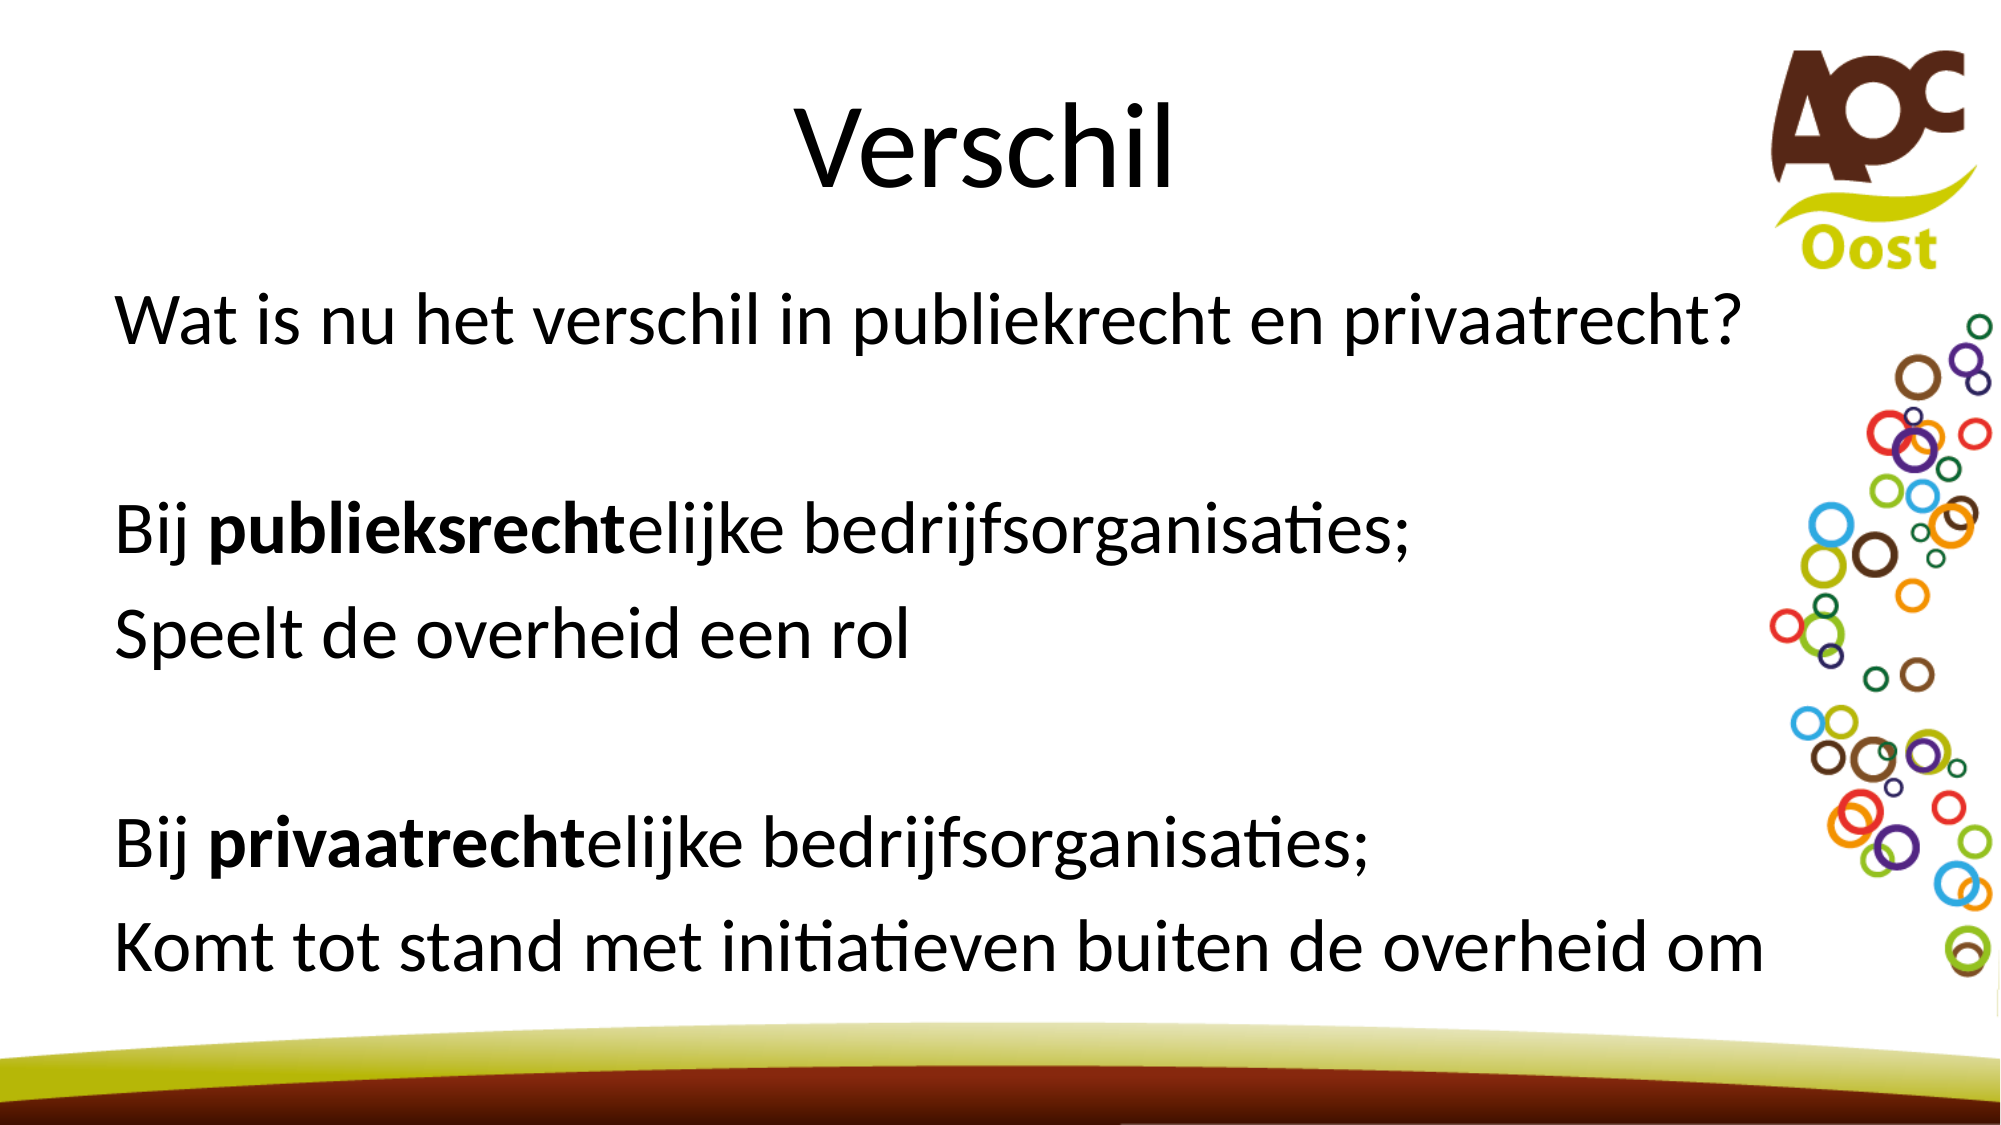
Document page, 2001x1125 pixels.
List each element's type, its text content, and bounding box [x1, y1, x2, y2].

list Wat is nu het verschil in publiekrecht en privaatrecht? Bij publieksrechtelijke bedrijfsorganisaties; Speelt de overheid een rol Bij privaatrechtelijke bedrijfsorganisaties; Komt tot stand met initiatieven buiten de overheid om [99, 262, 1900, 1005]
title Verschil [99, 45, 1900, 233]
picture [0, 0, 2001, 1125]
